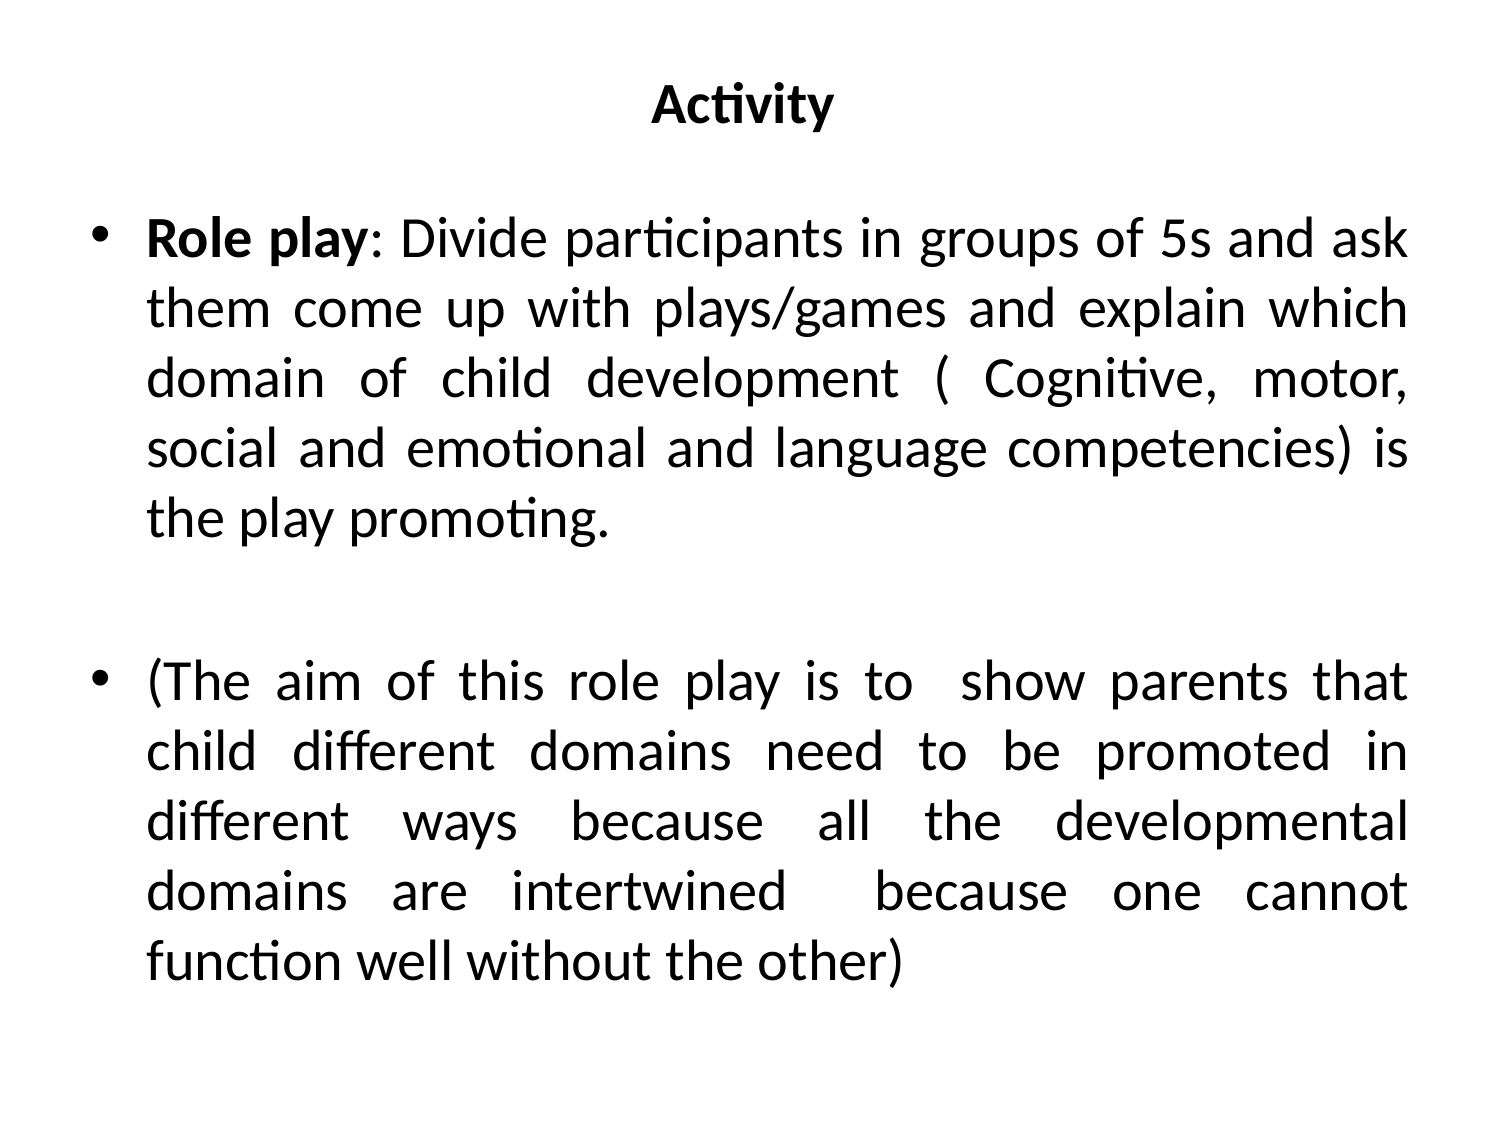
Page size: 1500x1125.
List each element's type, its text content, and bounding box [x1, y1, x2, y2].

title Activity [103, 38, 1397, 163]
list Role play: Divide participants in groups of 5s and ask them come up with plays/games and explain which domain of child development ( Cognitive, motor, social and emotional and language competencies) is the play promoting. (The aim of this role play is to show parents that child different domains need to be promoted in different ways because all the developmental domains are intertwined because one cannot function well without the other) [75, 191, 1425, 934]
